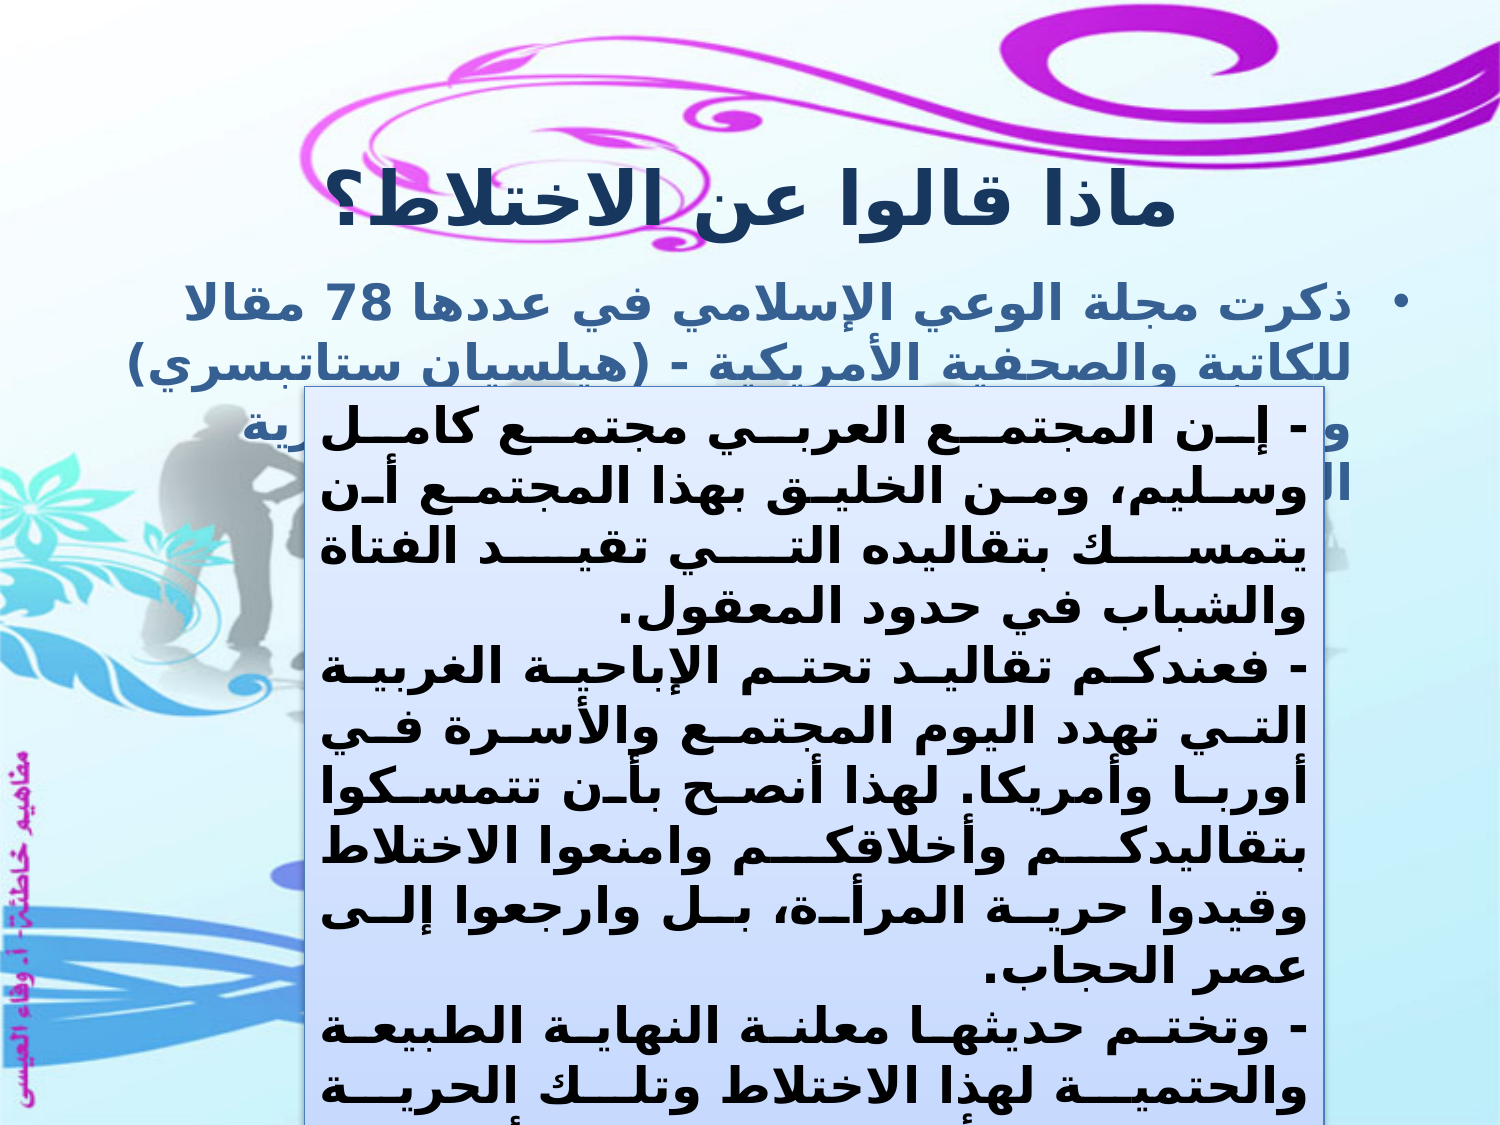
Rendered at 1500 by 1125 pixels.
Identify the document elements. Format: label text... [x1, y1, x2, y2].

list ذكرت مجلة الوعي الإسلامي في عددها 78 مقالا للكاتبة والصحفية الأمريكية - (هيلسيان ستاتبسري) والمقال بعنوان: (امنعوا الاختلاط وقيدوا حرية المرأة) قالت فيه: [74, 262, 1426, 1006]
text_box - إن المجتمع العربي مجتمع كامل وسليم، ومن الخليق بهذا المجتمع أن يتمسك بتقاليده التي تقيد الفتاة والشباب في حدود المعقول. - فعندكم تقاليد تحتم الإباحية الغربية التي تهدد اليوم المجتمع والأسرة في أوربا وأمريكا. لهذا أنصح بأن تتمسكوا بتقاليدكم وأخلاقكم وامنعوا الاختلاط وقيدوا حرية المرأة، بل وارجعوا إلى عصر الحجاب. - وتختم حديثها معلنة النهاية الطبيعة والحتمية لهذا الاختلاط وتلك الحرية فتقول: لقد أصبح المجتمع الأمريكي مجتمعا معقدا مليئا بكل صور الإباحية والخلاعة. [304, 386, 1325, 1125]
title ماذا قالوا عن الاختلاط؟ [76, 101, 1427, 290]
picture [0, 0, 1500, 1125]
